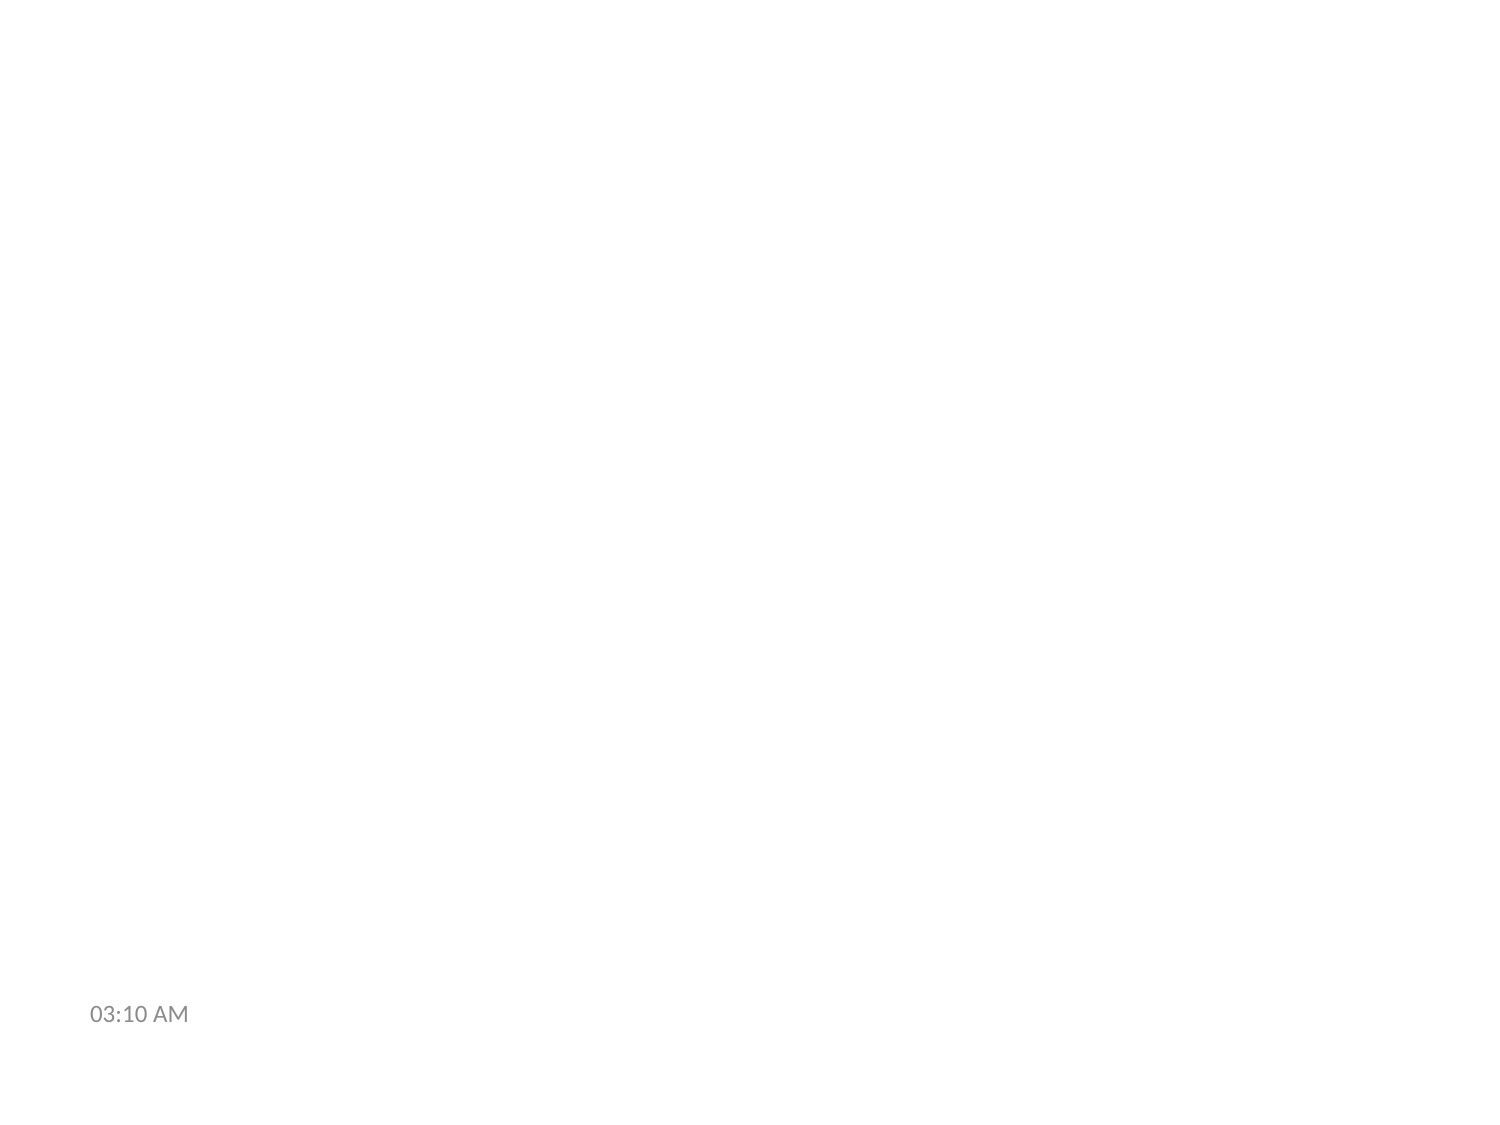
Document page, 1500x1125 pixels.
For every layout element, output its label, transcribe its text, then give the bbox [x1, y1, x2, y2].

text_box 3:35 PM [75, 982, 425, 1043]
